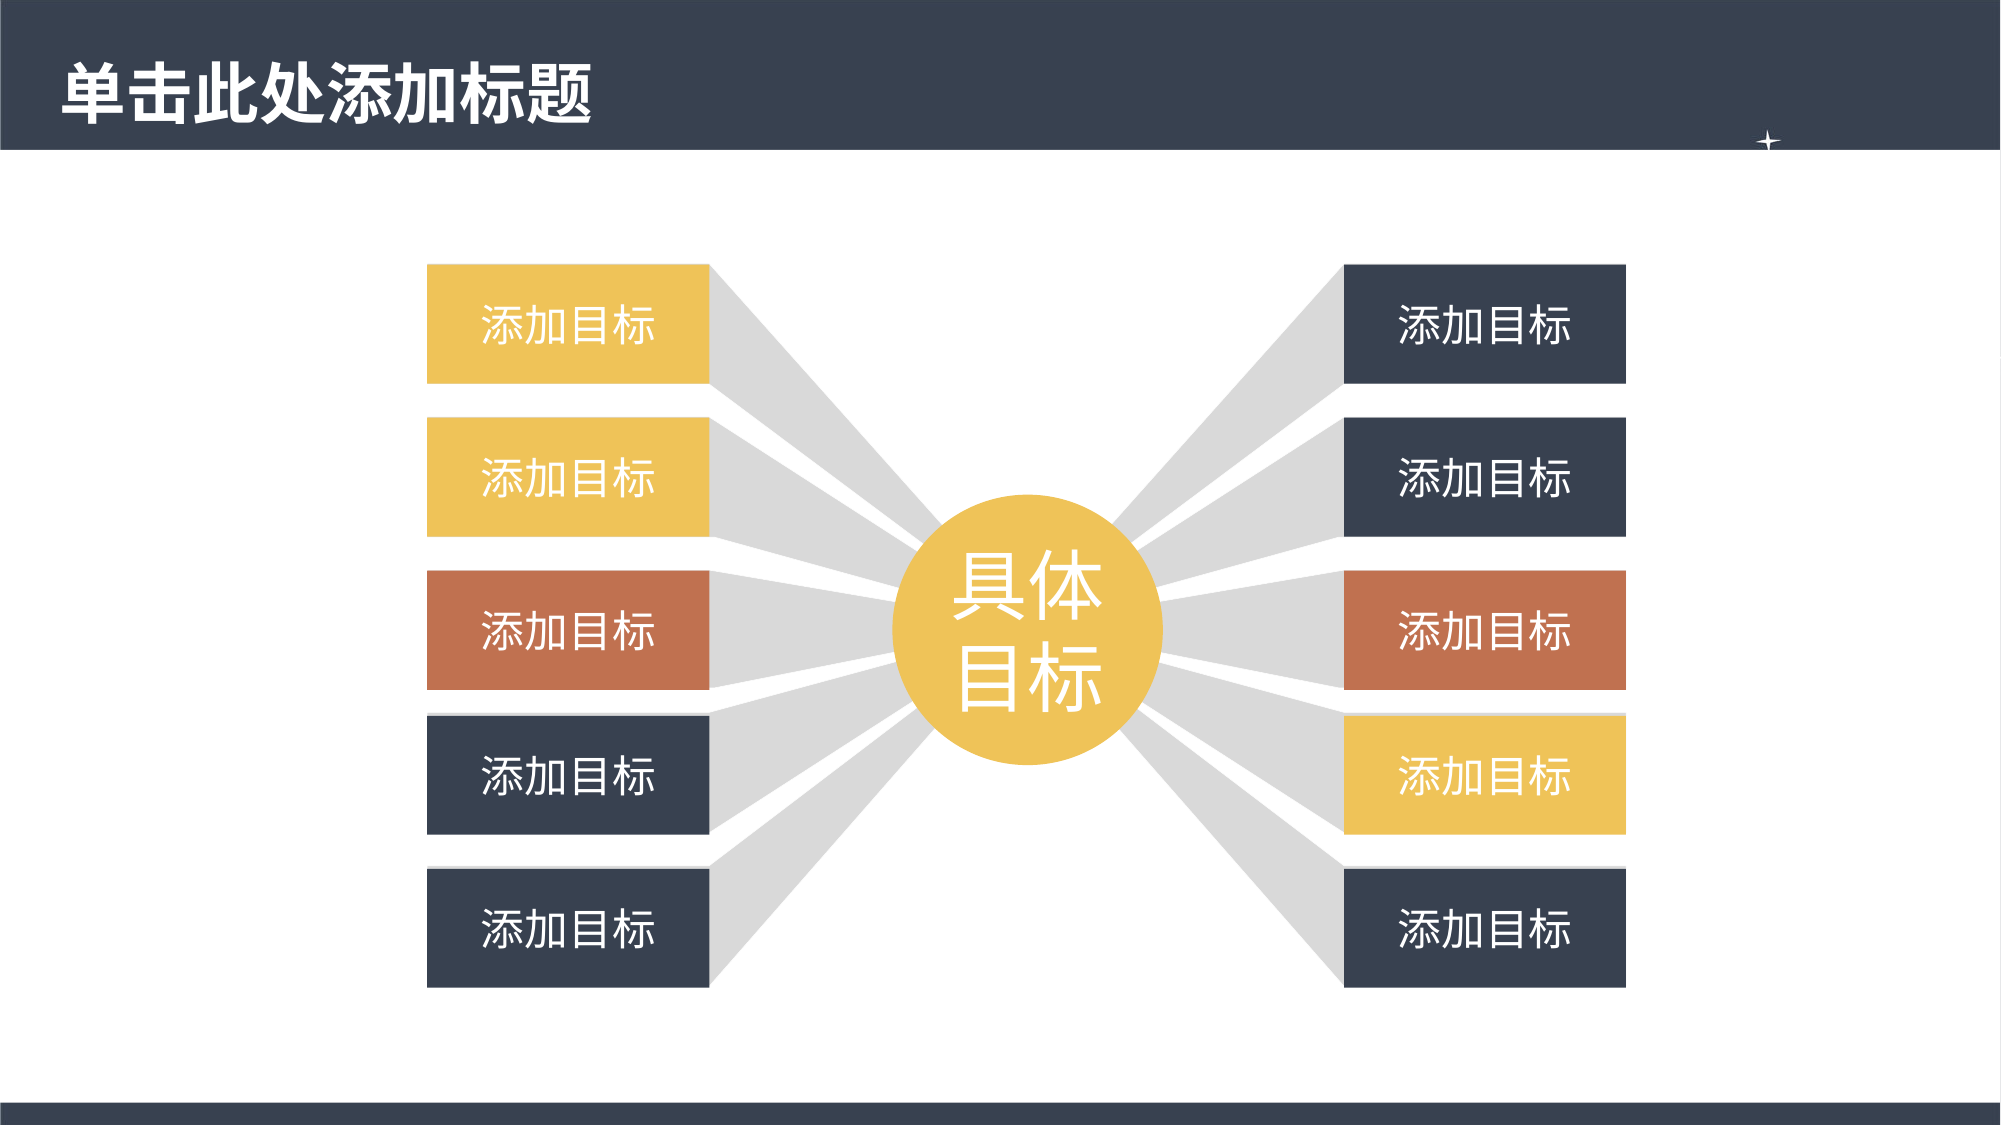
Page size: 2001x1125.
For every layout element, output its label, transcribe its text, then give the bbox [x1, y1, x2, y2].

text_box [1021, 263, 1626, 988]
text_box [427, 263, 1021, 988]
picture [0, 0, 2001, 1125]
title 单击此处添加标题 [44, 44, 1770, 150]
